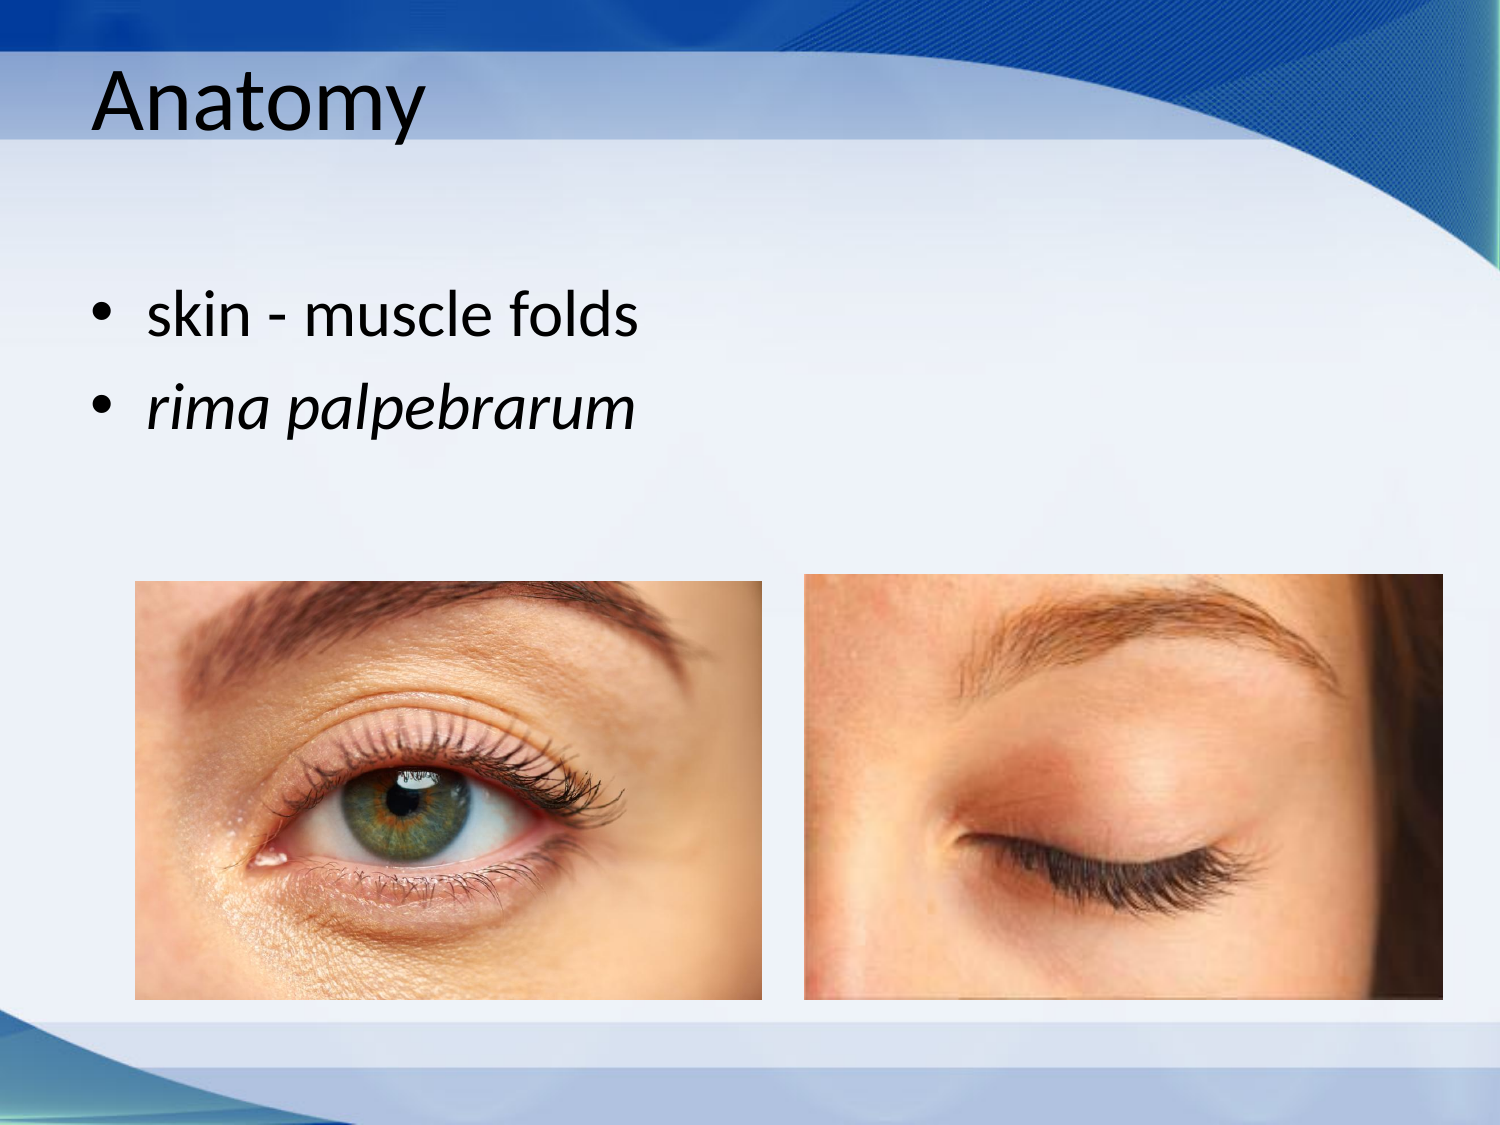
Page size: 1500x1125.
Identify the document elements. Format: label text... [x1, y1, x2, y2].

picture [0, 0, 1500, 1125]
list skin - muscle folds rima palpebrarum [75, 262, 1425, 1005]
title Anatomy [76, 0, 1427, 188]
